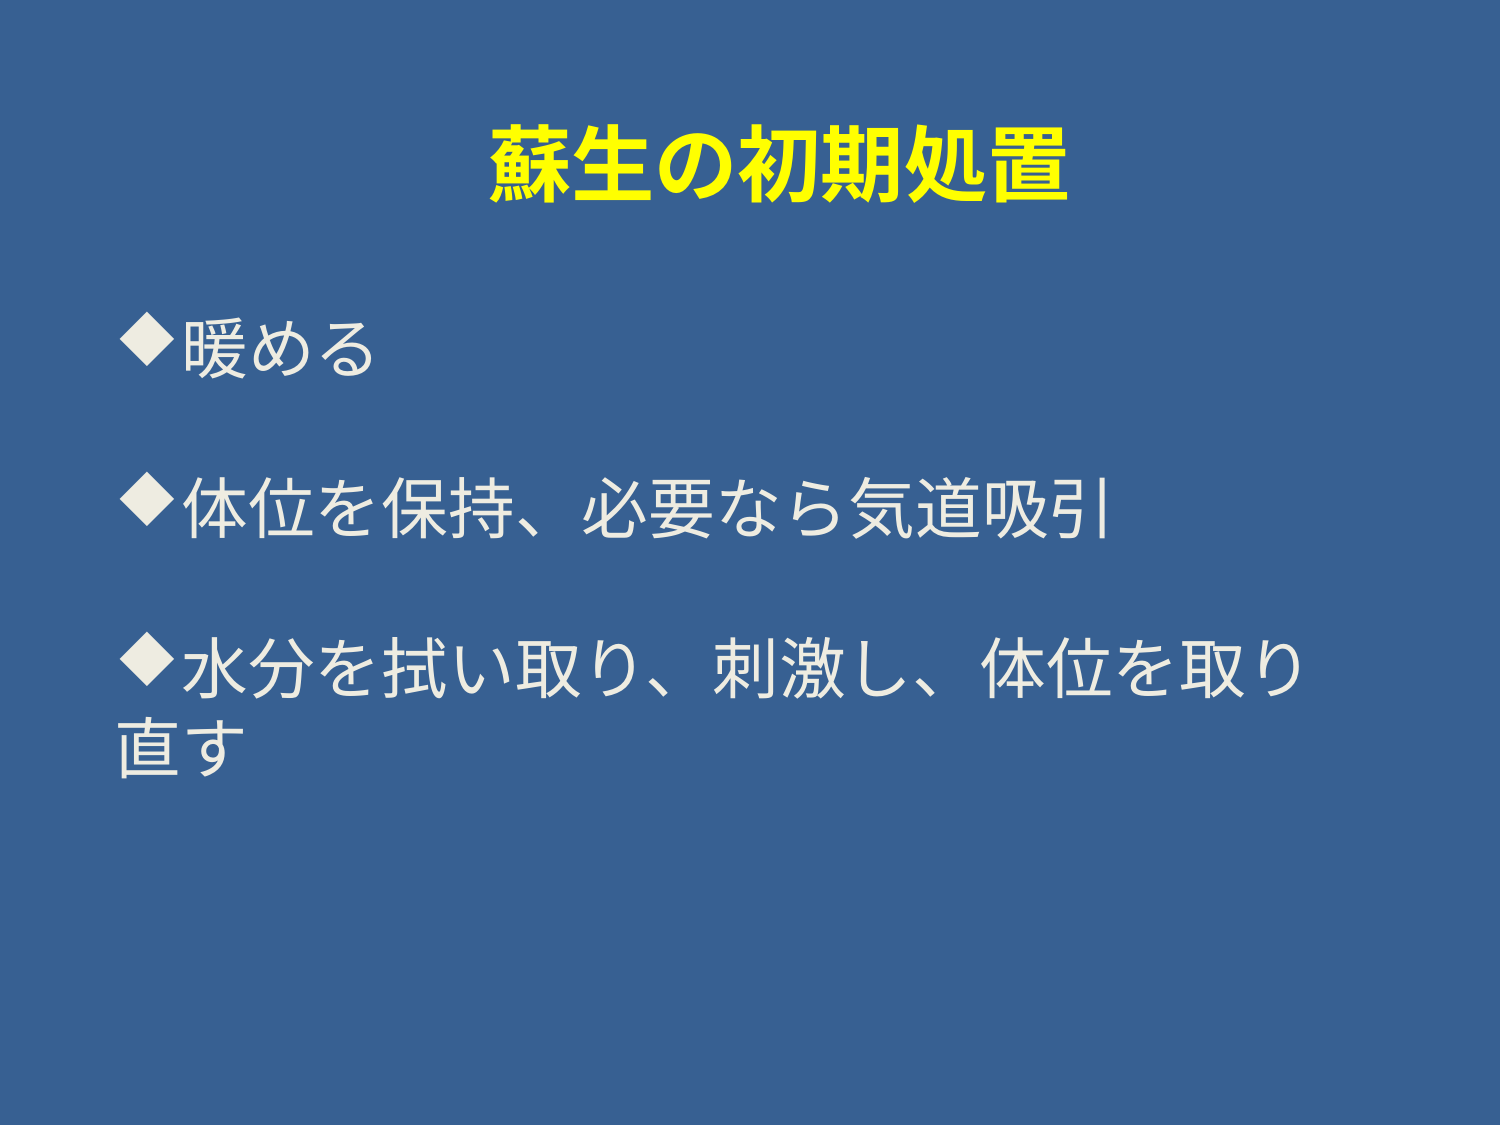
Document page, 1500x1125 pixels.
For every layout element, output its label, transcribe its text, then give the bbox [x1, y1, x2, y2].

title 蘇生の初期処置 [55, 0, 1500, 220]
text_box 暖める 体位を保持、必要なら気道吸引 水分を拭い取り、刺激し、体位を取り直す [99, 299, 1388, 795]
